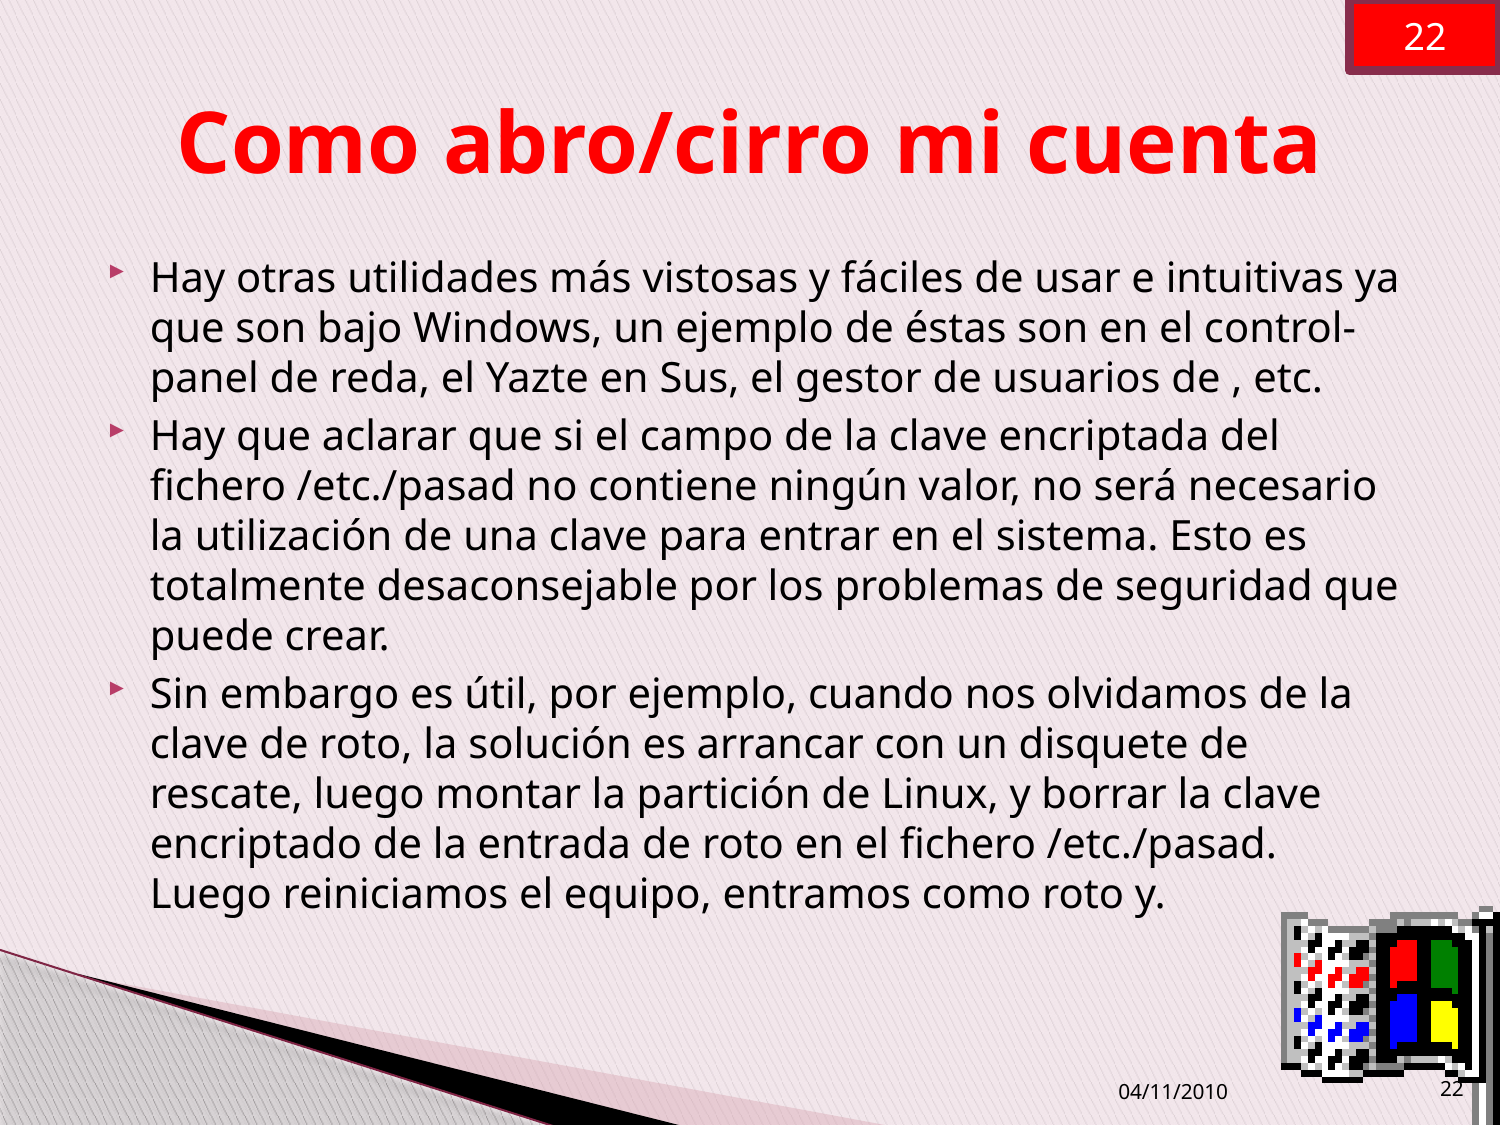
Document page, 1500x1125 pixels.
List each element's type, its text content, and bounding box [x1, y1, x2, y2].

list Hay otras utilidades más vistosas y fáciles de usar e intuitivas ya que son bajo Windows, un ejemplo de éstas son en el control-panel de reda, el Yazte en Sus, el gestor de usuarios de , etc. Hay que aclarar que si el campo de la clave encriptada del fichero /etc./pasad no contiene ningún valor, no será necesario la utilización de una clave para entrar en el sistema. Esto es totalmente desaconsejable por los problemas de seguridad que puede crear. Sin embargo es útil, por ejemplo, cuando nos olvidamos de la clave de roto, la solución es arrancar con un disquete de rescate, luego montar la partición de Linux, y borrar la clave encriptado de la entrada de roto en el fichero /etc./pasad. Luego reiniciamos el equipo, entramos como roto y. [75, 243, 1425, 986]
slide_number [1103, 1051, 1275, 1112]
picture [1281, 906, 1500, 1125]
text_box 22 [1345, 0, 1500, 75]
title Como abro/cirro mi cuenta [75, 45, 1425, 233]
